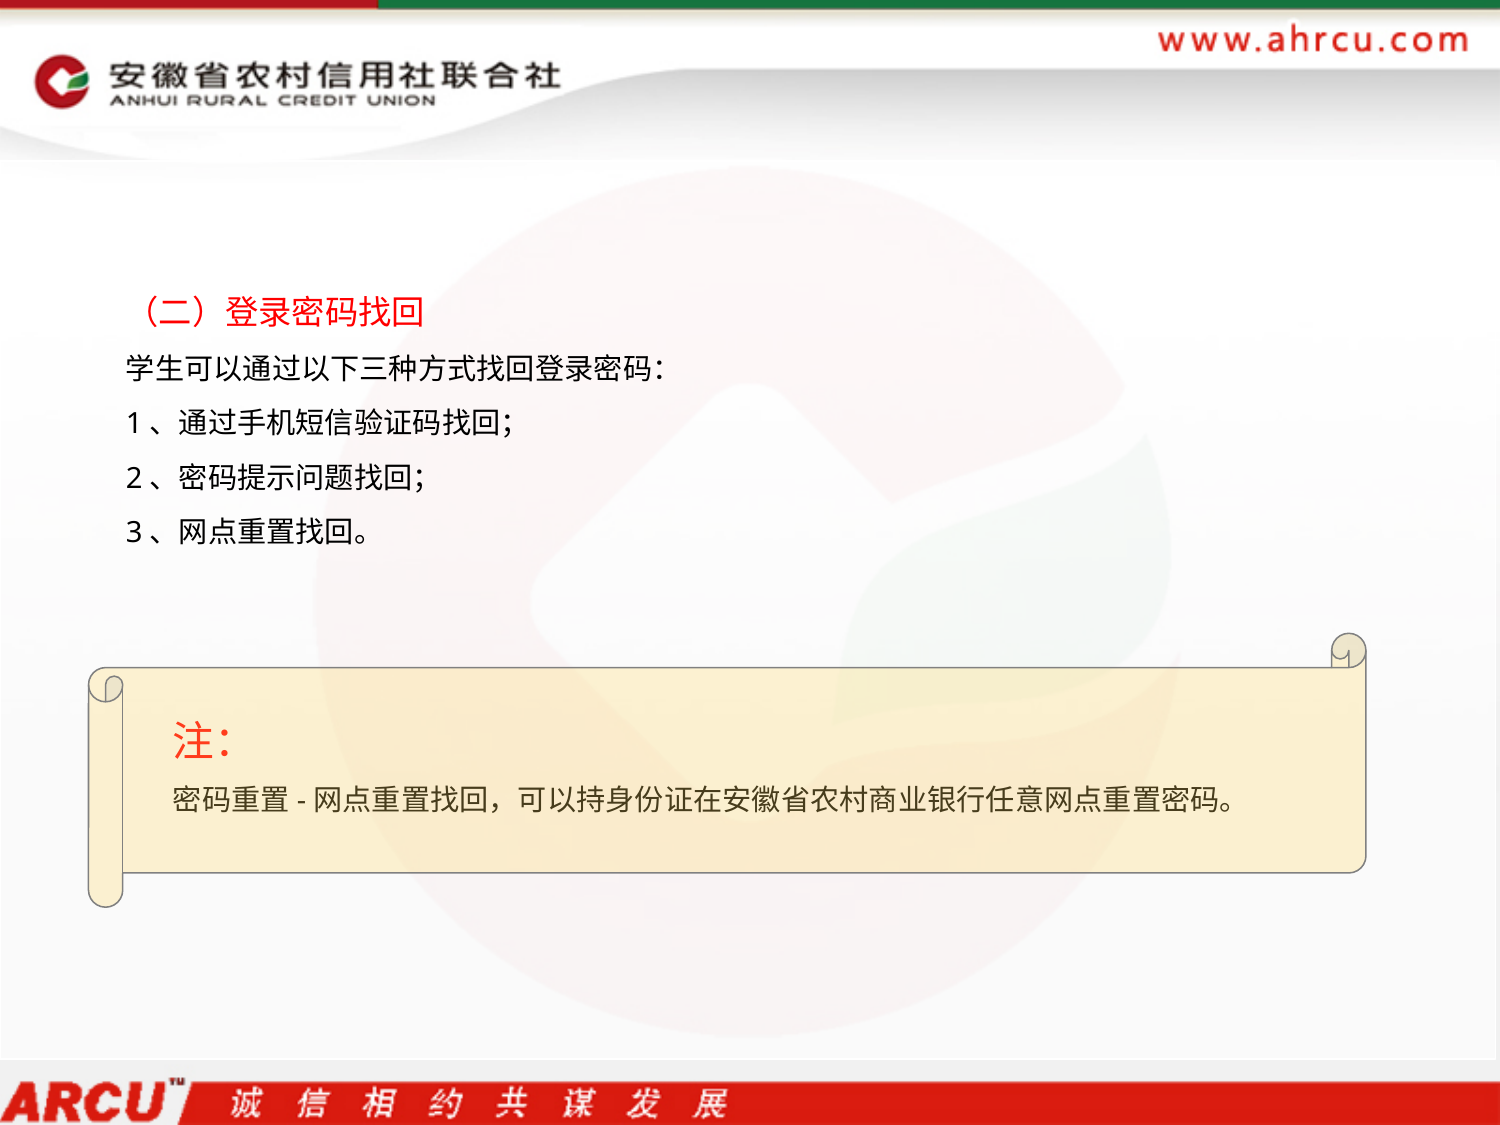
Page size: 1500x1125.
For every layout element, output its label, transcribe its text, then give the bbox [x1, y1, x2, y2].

text_box （二）登录密码找回 学生可以通过以下三种方式找回登录密码： 1、通过手机短信验证码找回； 2、密码提示问题找回； 3、网点重置找回。 注： 密码重置-网点重置找回，可以持身份证在安徽省农村商业银行任意网点重置密码。 [111, 269, 1364, 667]
picture [0, 0, 1500, 1125]
text_box [88, 633, 1366, 908]
